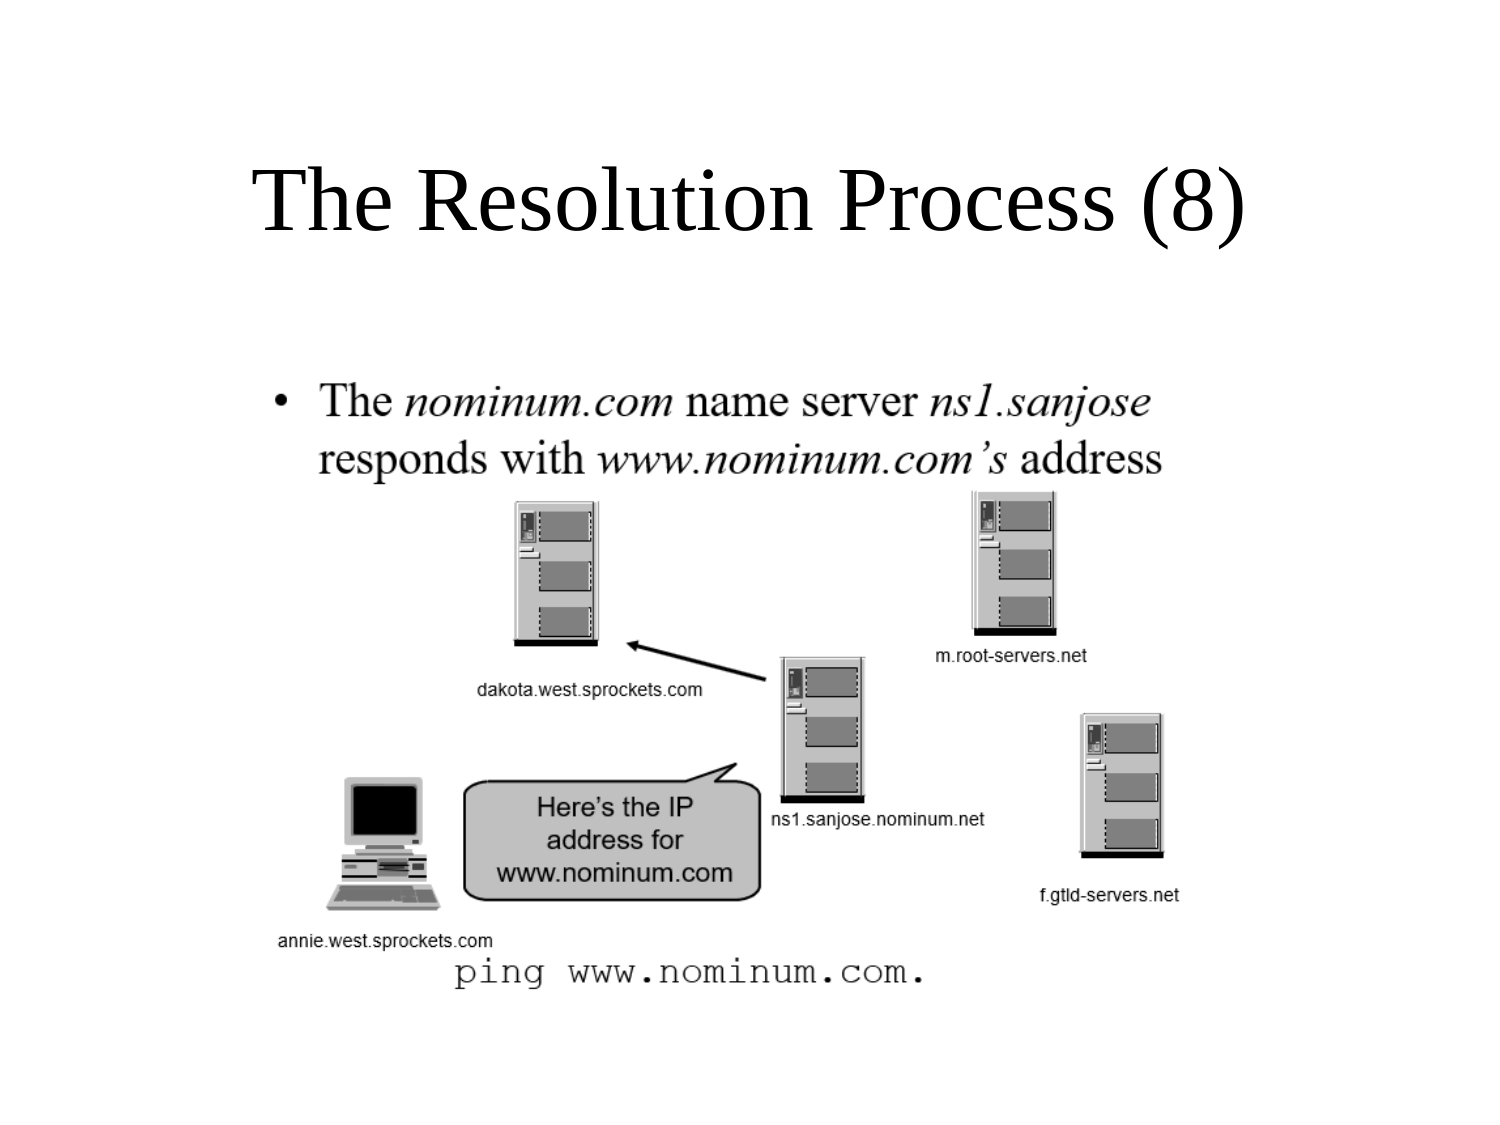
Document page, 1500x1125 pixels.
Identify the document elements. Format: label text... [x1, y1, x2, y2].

title The Resolution Process (8) [112, 99, 1388, 288]
picture [239, 360, 1216, 1014]
